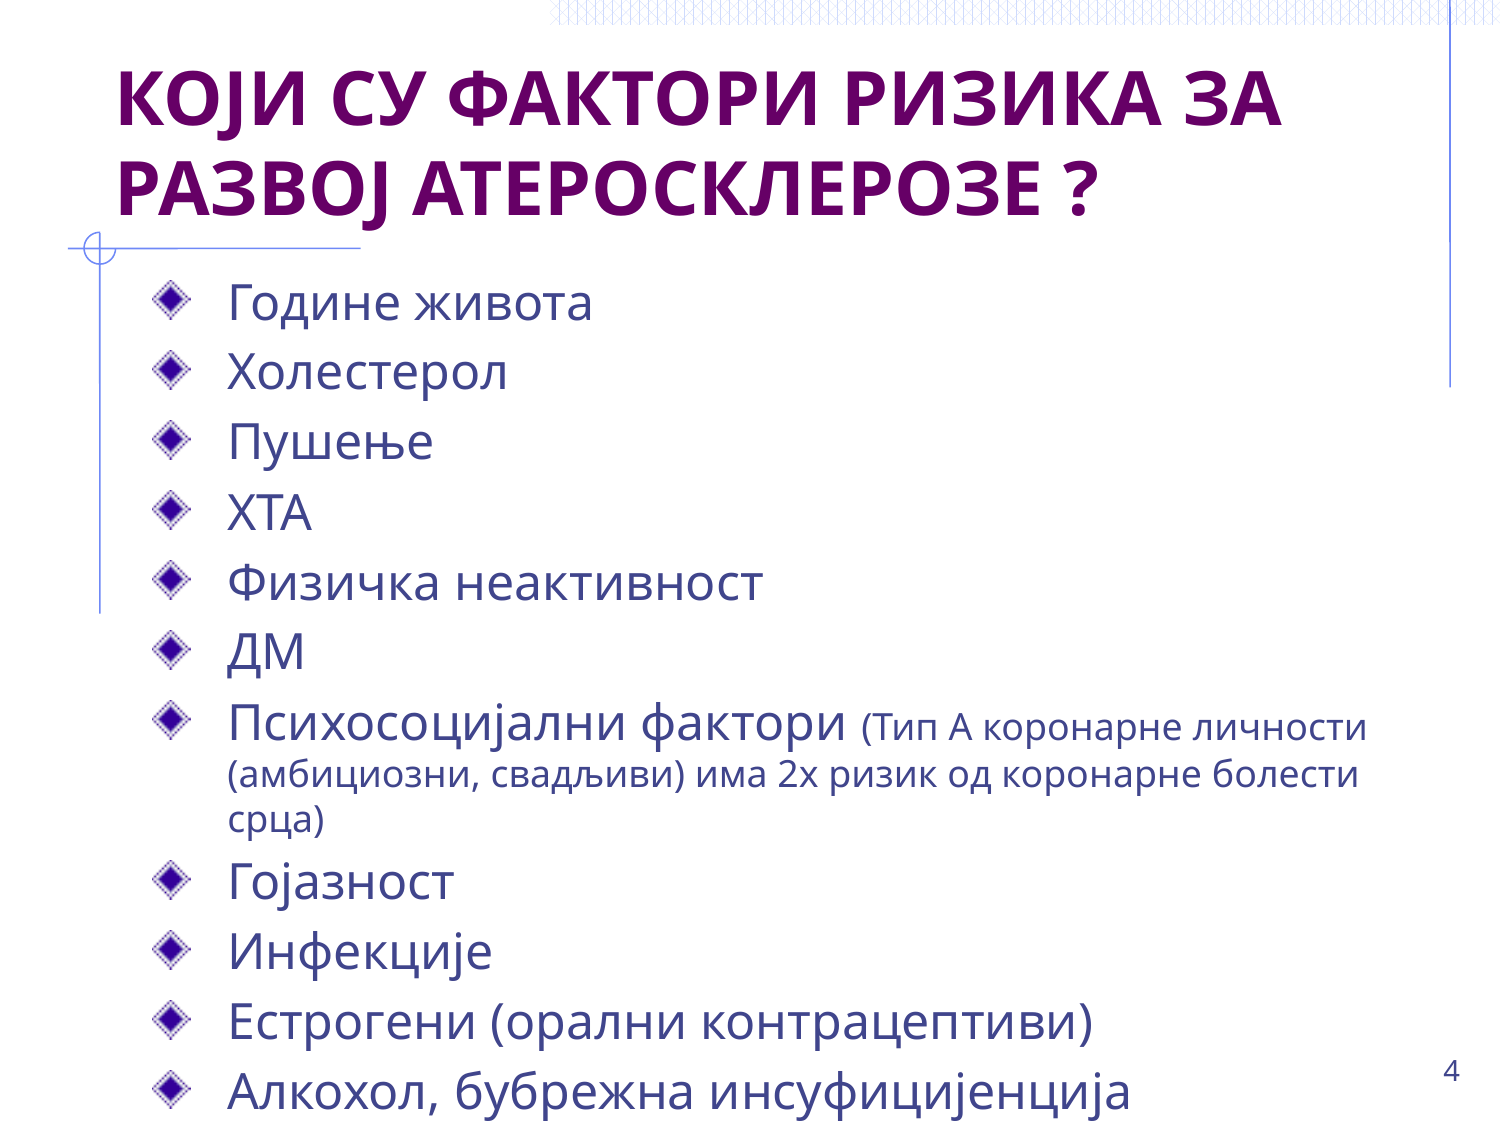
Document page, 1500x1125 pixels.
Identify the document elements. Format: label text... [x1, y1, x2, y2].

picture [152, 560, 191, 600]
picture [152, 280, 191, 320]
picture [152, 420, 191, 460]
list Године живота Холестерол Пушење ХТА Физичка неактивност ДМ Психосоцијални фактори (Тип А коронарне личности (амбициозни, свадљиви) има 2х ризик од коронарне болести срца) Гојазност Инфекције Естрогени (орални контрацептиви) Алкохол, бубрежна инсуфицијенција [137, 262, 1413, 938]
picture [152, 860, 191, 900]
picture [152, 700, 191, 740]
picture [152, 1070, 191, 1109]
picture [152, 930, 191, 970]
picture [152, 350, 191, 390]
picture [152, 490, 191, 530]
title КОЈИ СУ ФАКТОРИ РИЗИКА ЗА РАЗВОЈ АТЕРОСКЛЕРОЗЕ ? [99, 49, 1376, 238]
slide_number 4 [1162, 1025, 1475, 1100]
picture [152, 630, 191, 670]
picture [152, 1000, 191, 1040]
